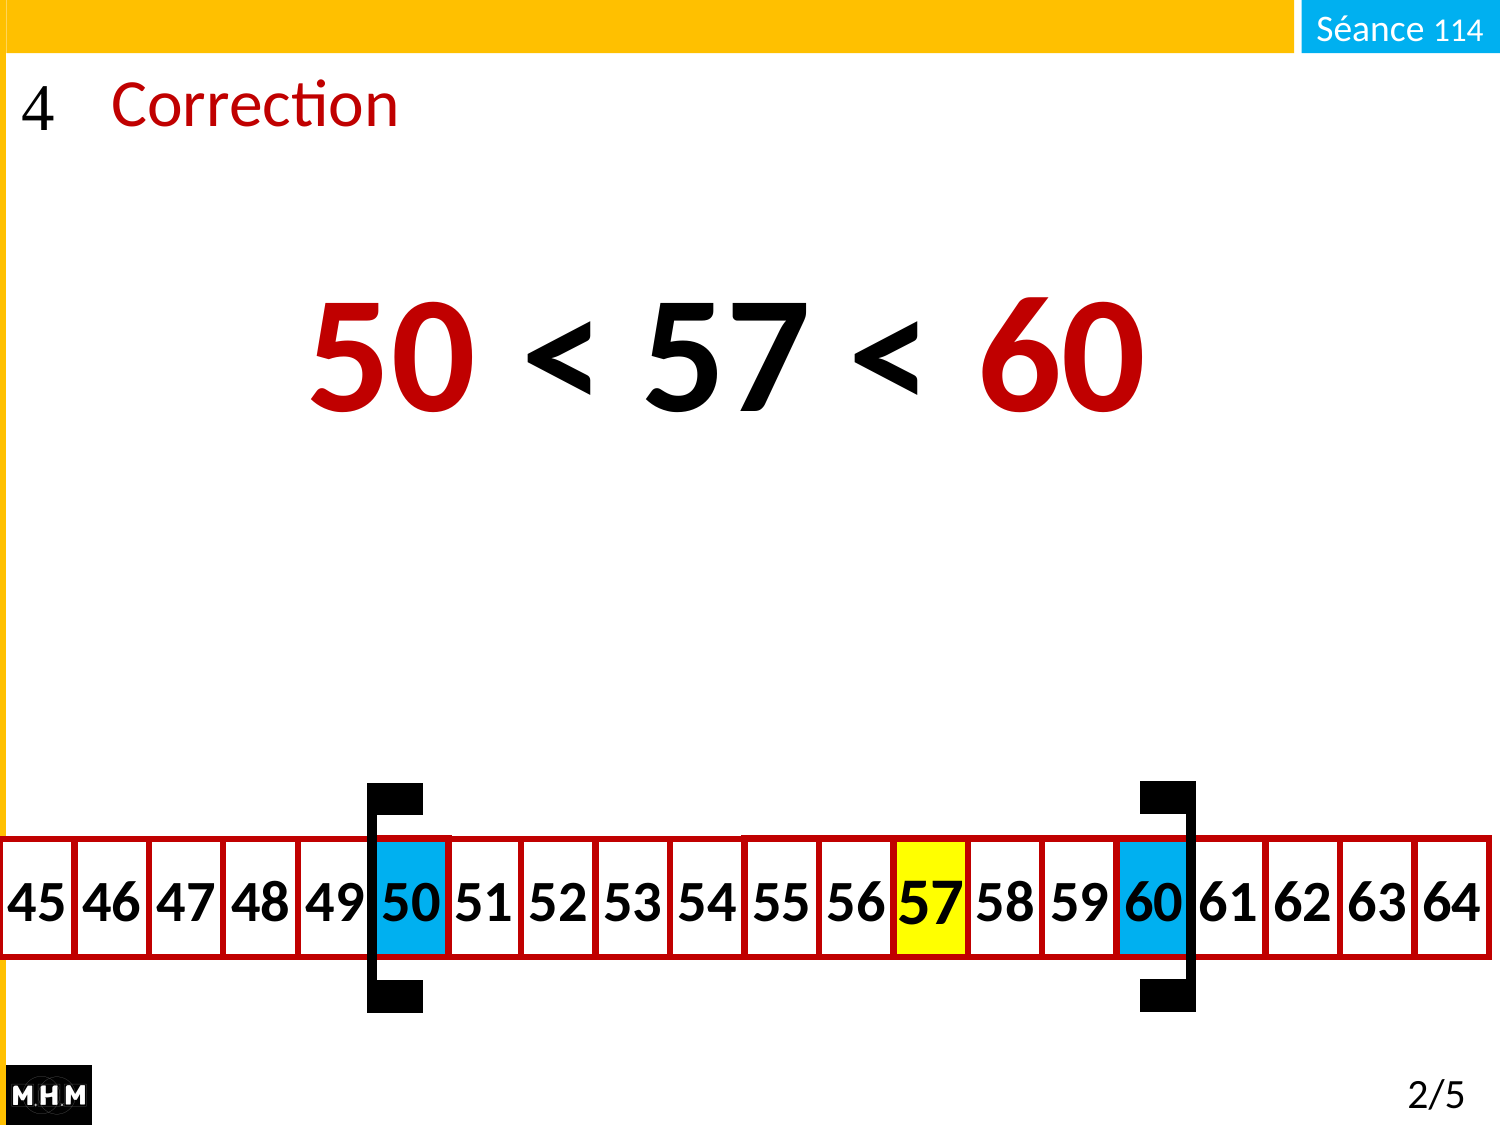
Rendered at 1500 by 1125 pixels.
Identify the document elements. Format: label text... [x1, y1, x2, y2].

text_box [1140, 782, 1196, 1011]
title Correction [96, 60, 1391, 149]
picture [6, 1065, 92, 1125]
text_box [423, 838, 744, 958]
list 2/5 [1373, 1064, 1500, 1125]
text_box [367, 783, 423, 1013]
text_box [1196, 838, 1489, 958]
text_box 50 [276, 237, 506, 452]
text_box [744, 838, 1140, 958]
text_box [0, 838, 367, 958]
text_box … < 57 < … [348, 237, 1105, 453]
text_box 60 [947, 237, 1176, 452]
